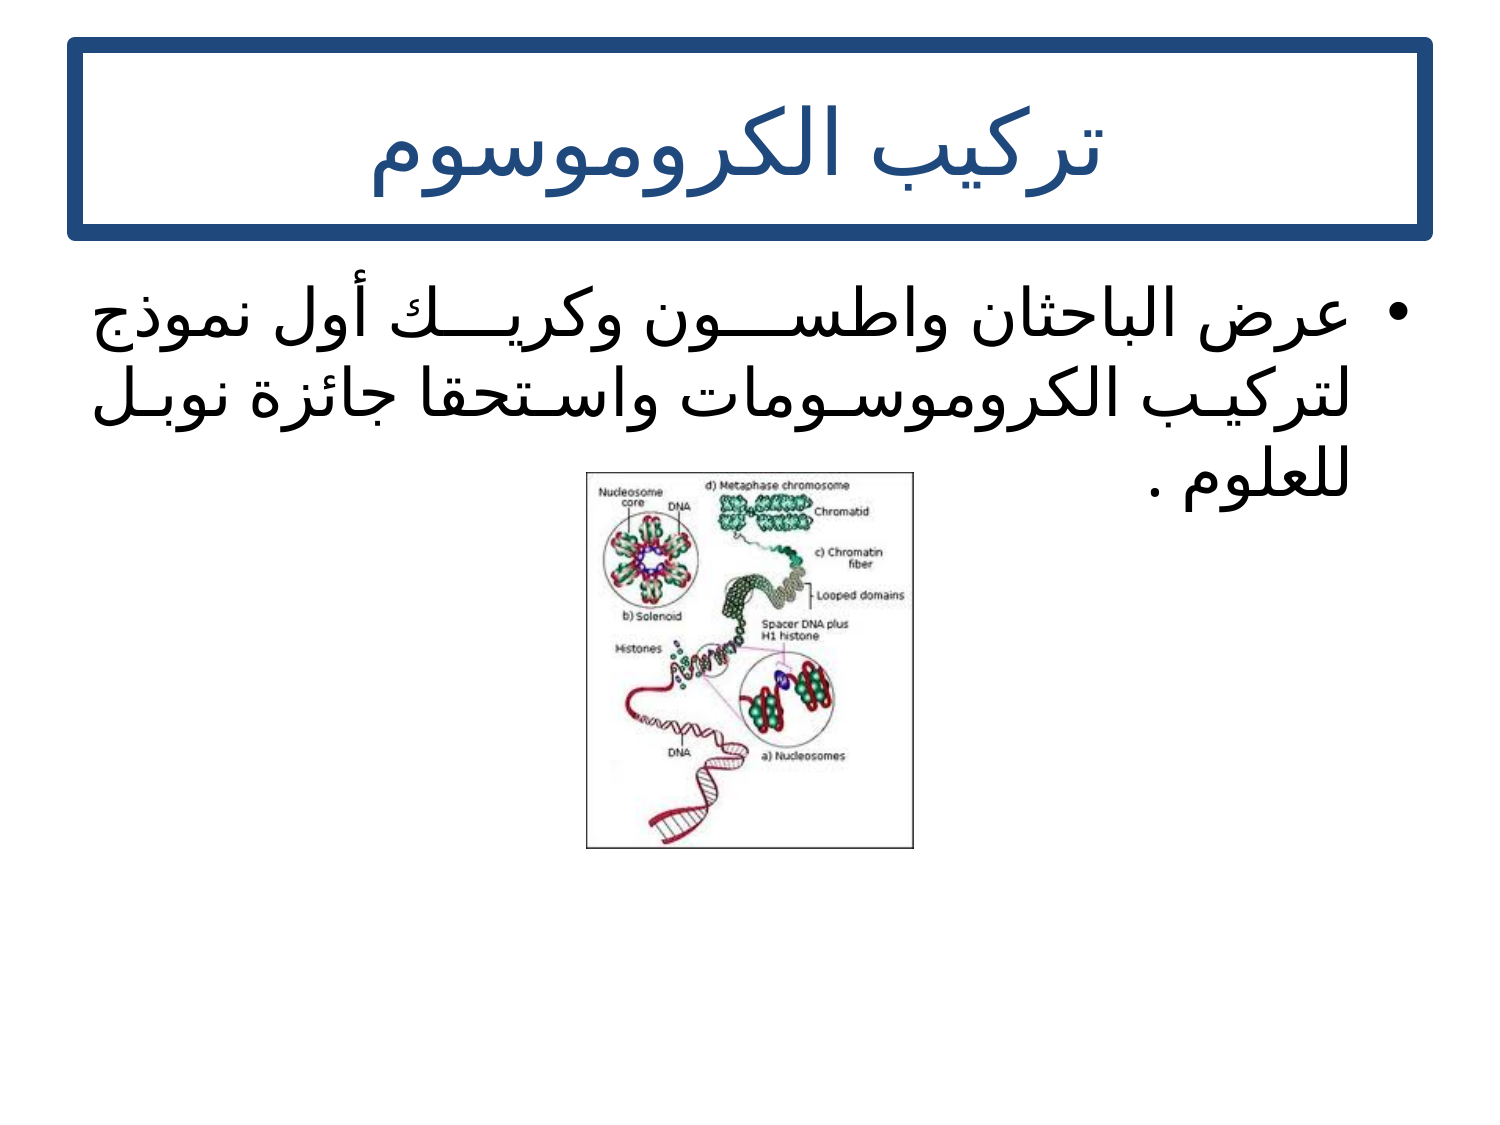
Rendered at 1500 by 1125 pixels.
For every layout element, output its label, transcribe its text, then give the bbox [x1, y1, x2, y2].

picture [586, 472, 914, 850]
list عرض الباحثان واطسون وكريك أول نموذج لتركيب الكروموسومات واستحقا جائزة نوبل للعلوم . [75, 262, 1425, 1005]
title تركيب الكروموسوم [75, 45, 1425, 233]
